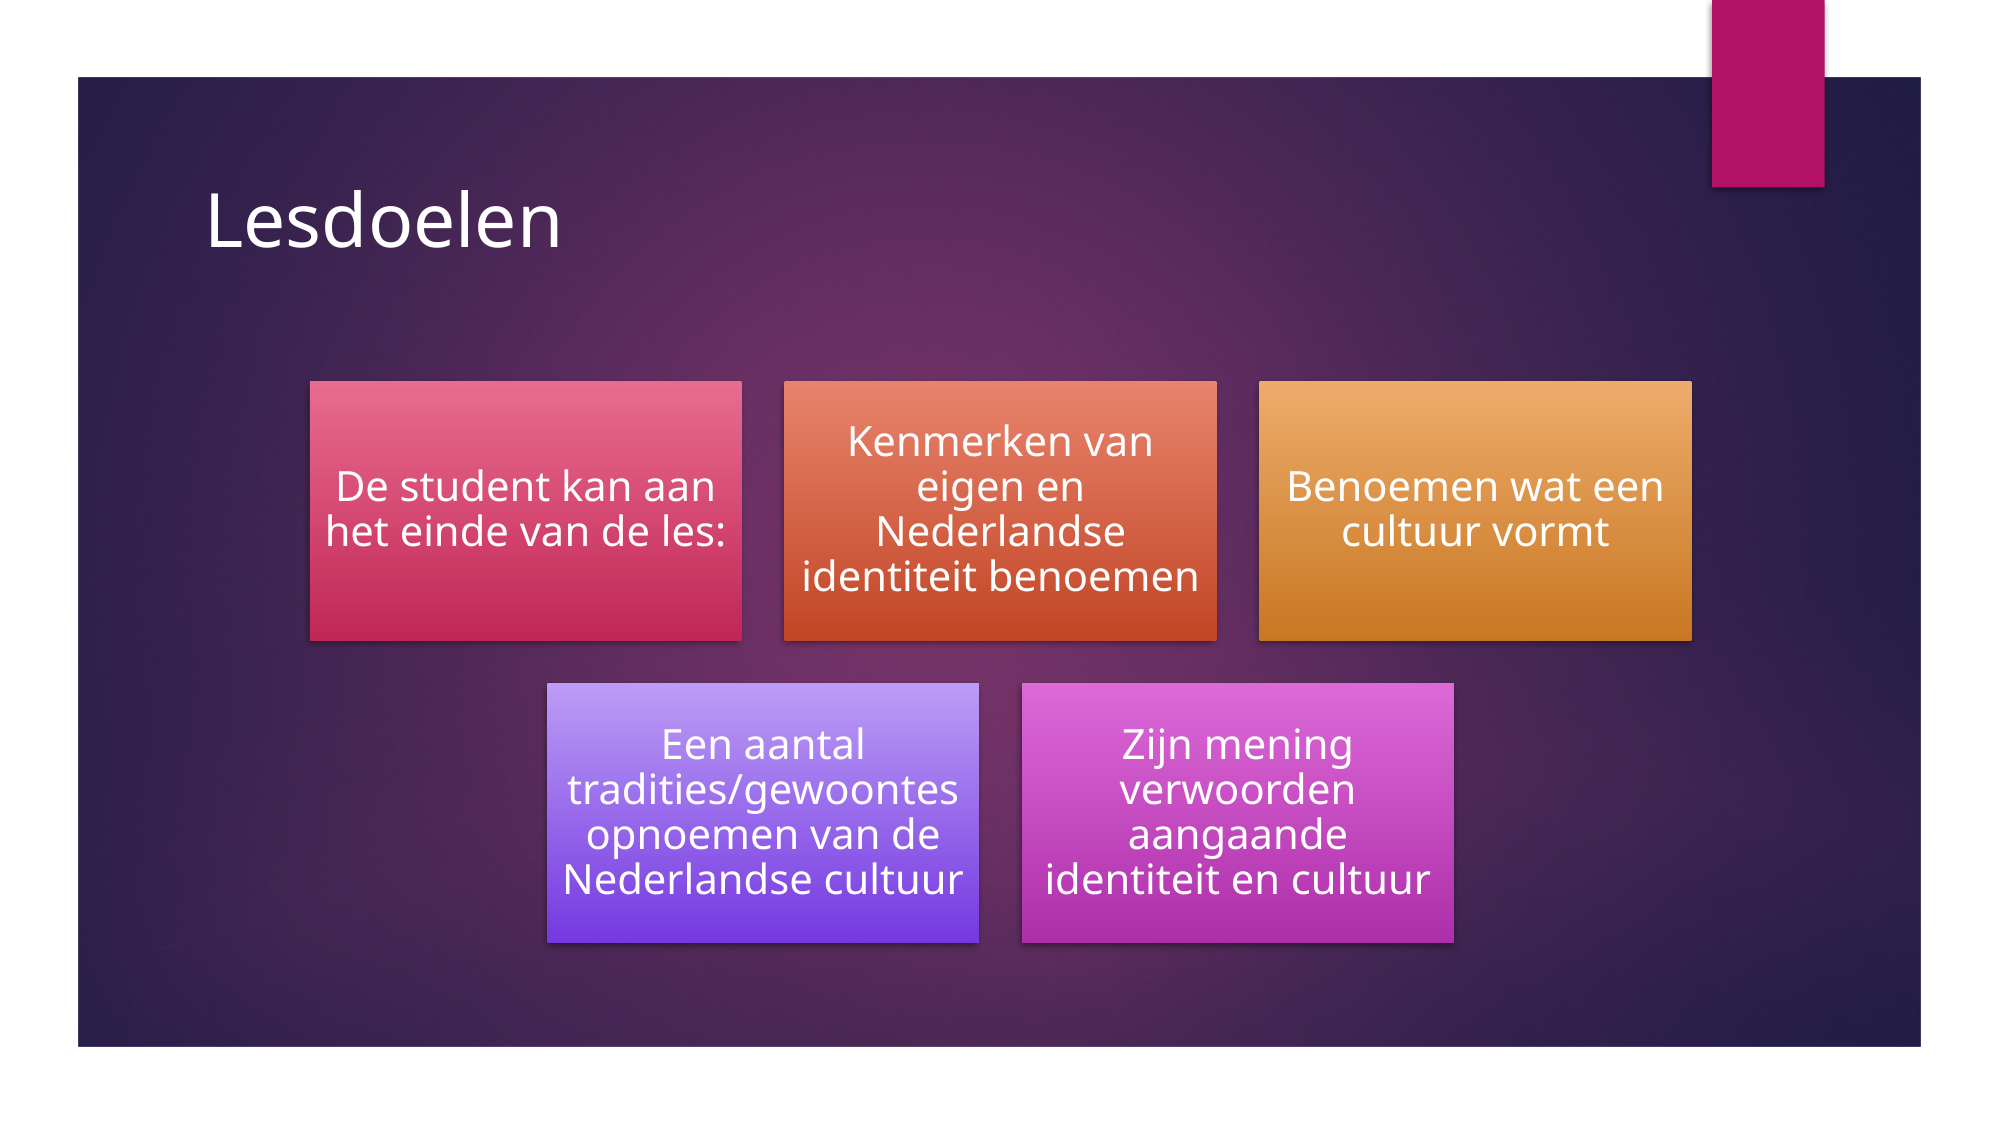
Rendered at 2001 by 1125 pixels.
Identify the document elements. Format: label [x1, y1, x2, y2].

text_box [0, 0, 2000, 1125]
list [210, 380, 1791, 943]
